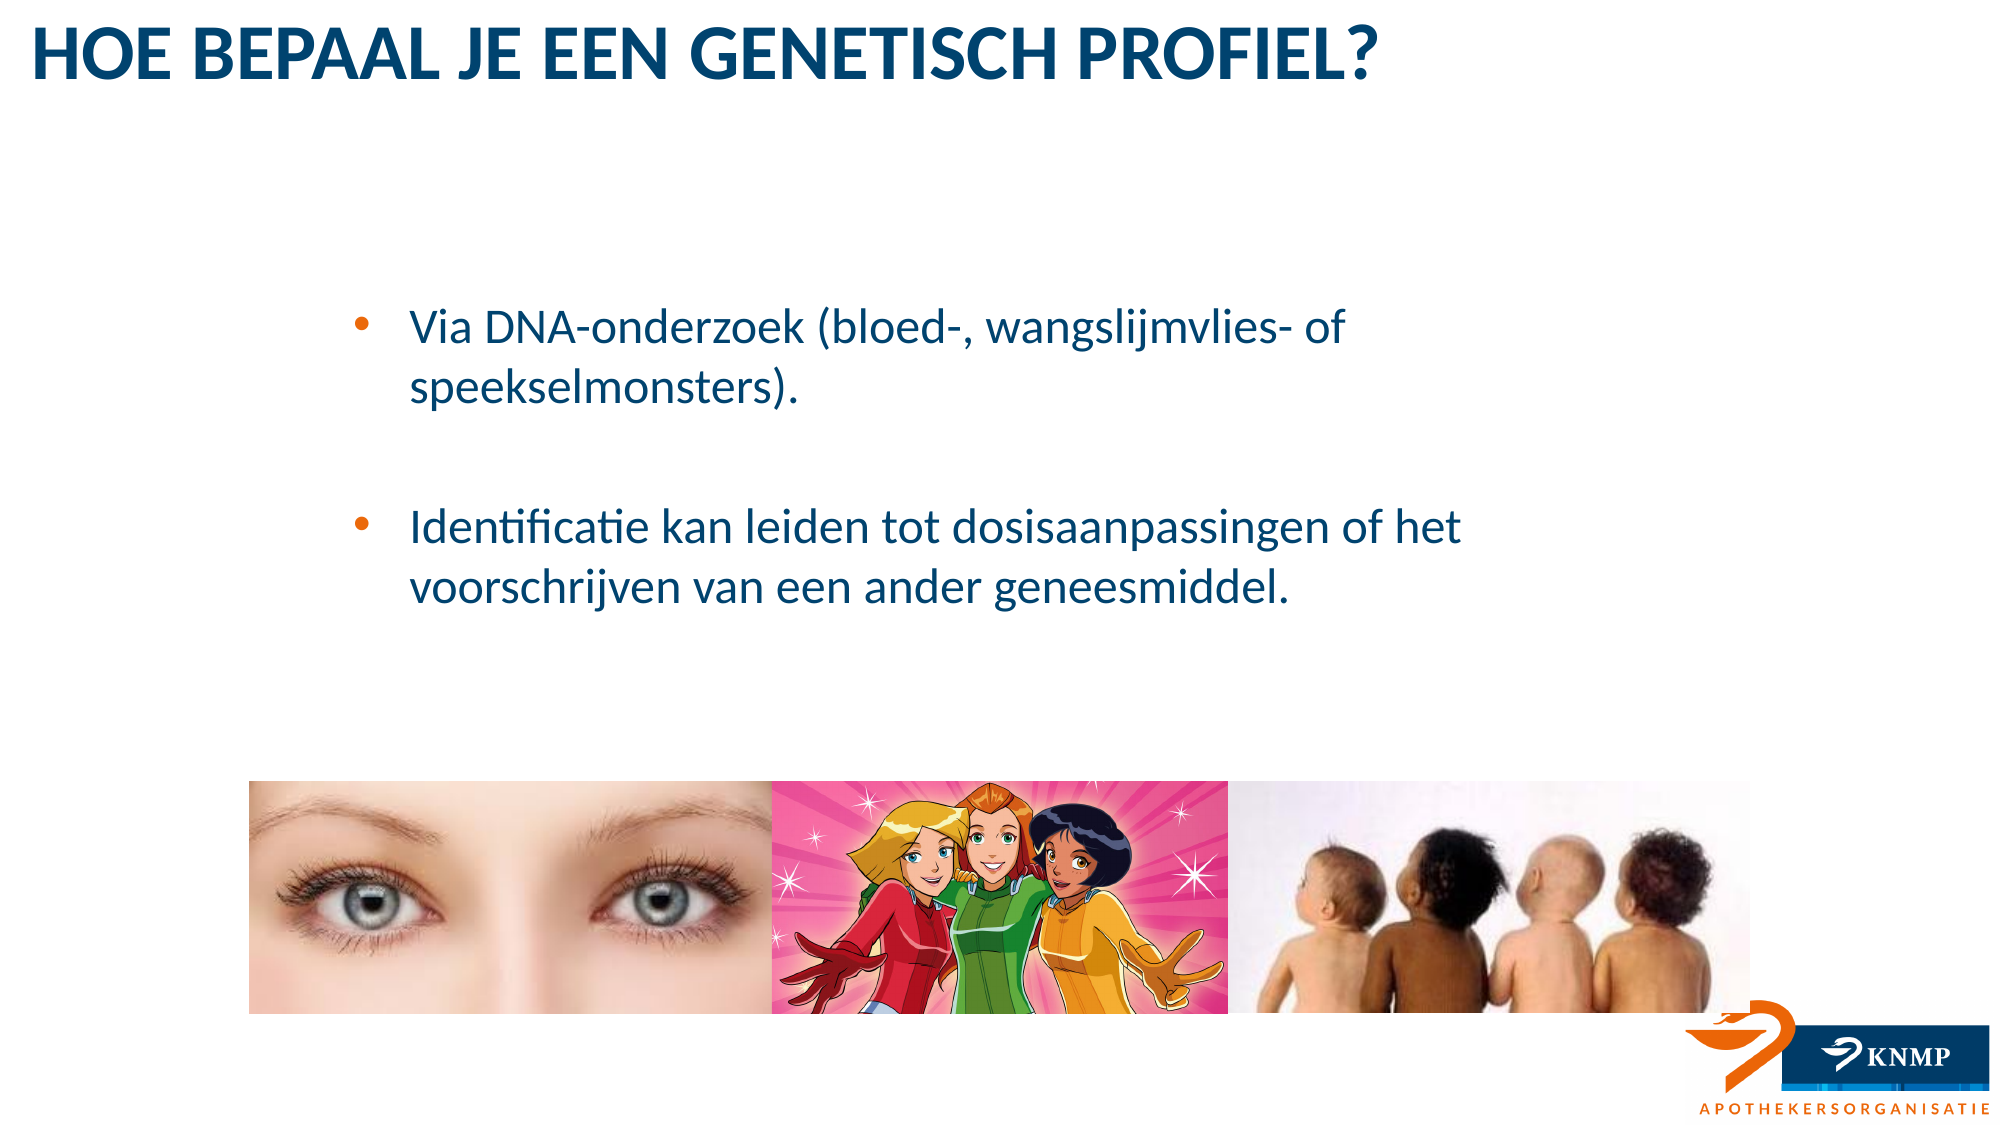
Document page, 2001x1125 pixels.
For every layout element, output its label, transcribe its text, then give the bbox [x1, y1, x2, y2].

picture [249, 781, 2000, 1125]
list Via DNA-onderzoek (bloed-, wangslijmvlies- of speekselmonsters). Identificatie kan leiden tot dosisaanpassingen of het voorschrijven van een ander geneesmiddel. [353, 293, 1647, 780]
title Hoe bepaal je een genetisch profiel? [31, 0, 1932, 96]
